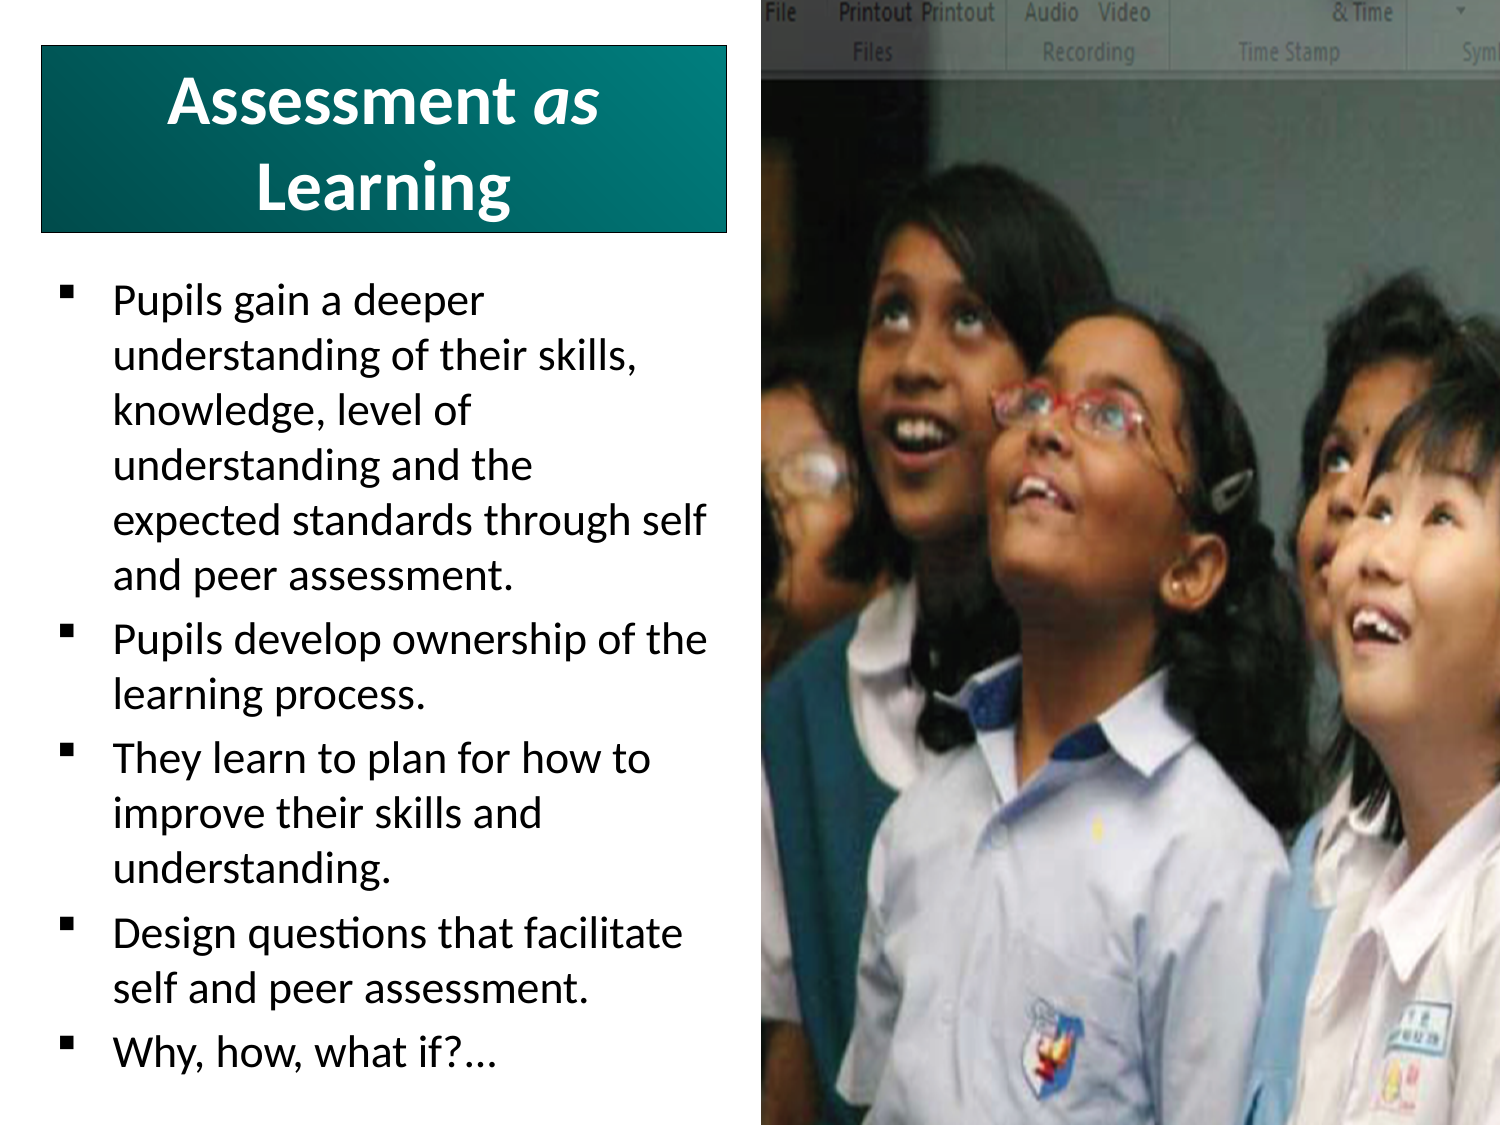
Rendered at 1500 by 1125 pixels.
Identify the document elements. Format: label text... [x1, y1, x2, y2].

picture [761, 0, 1500, 1125]
title Assessment as Learning [41, 45, 727, 233]
list Pupils gain a deeper understanding of their skills, knowledge, level of understanding and the expected standards through self and peer assessment. Pupils develop ownership of the learning process. They learn to plan for how to improve their skills and understanding. Design questions that facilitate self and peer assessment. Why, how, what if?... [41, 262, 727, 1005]
